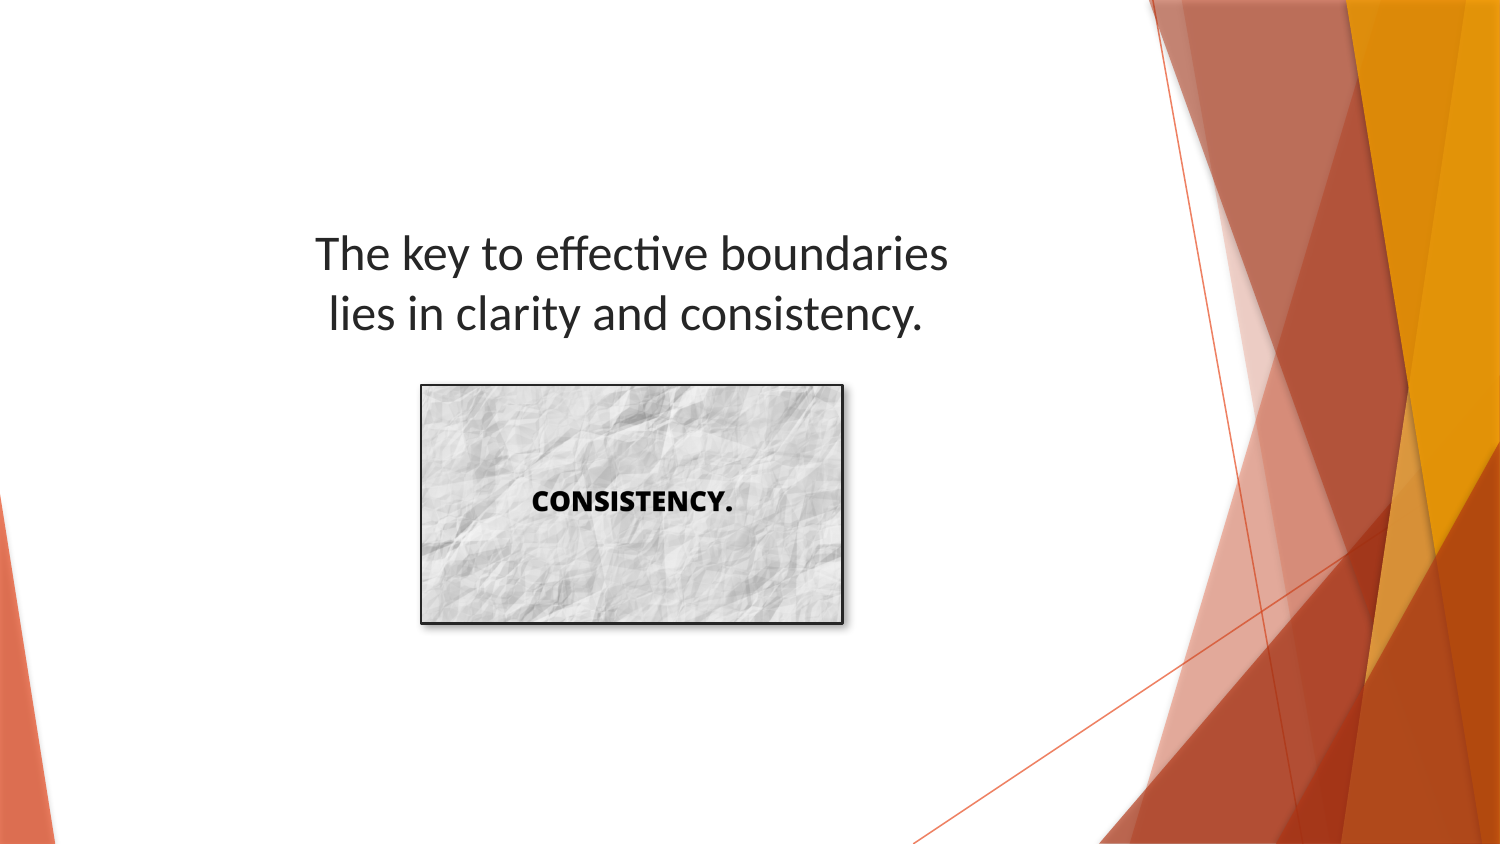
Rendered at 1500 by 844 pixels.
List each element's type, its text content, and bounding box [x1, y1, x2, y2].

list The key to effective boundaries lies in clarity and consistency. [277, 197, 987, 363]
picture [421, 385, 842, 623]
